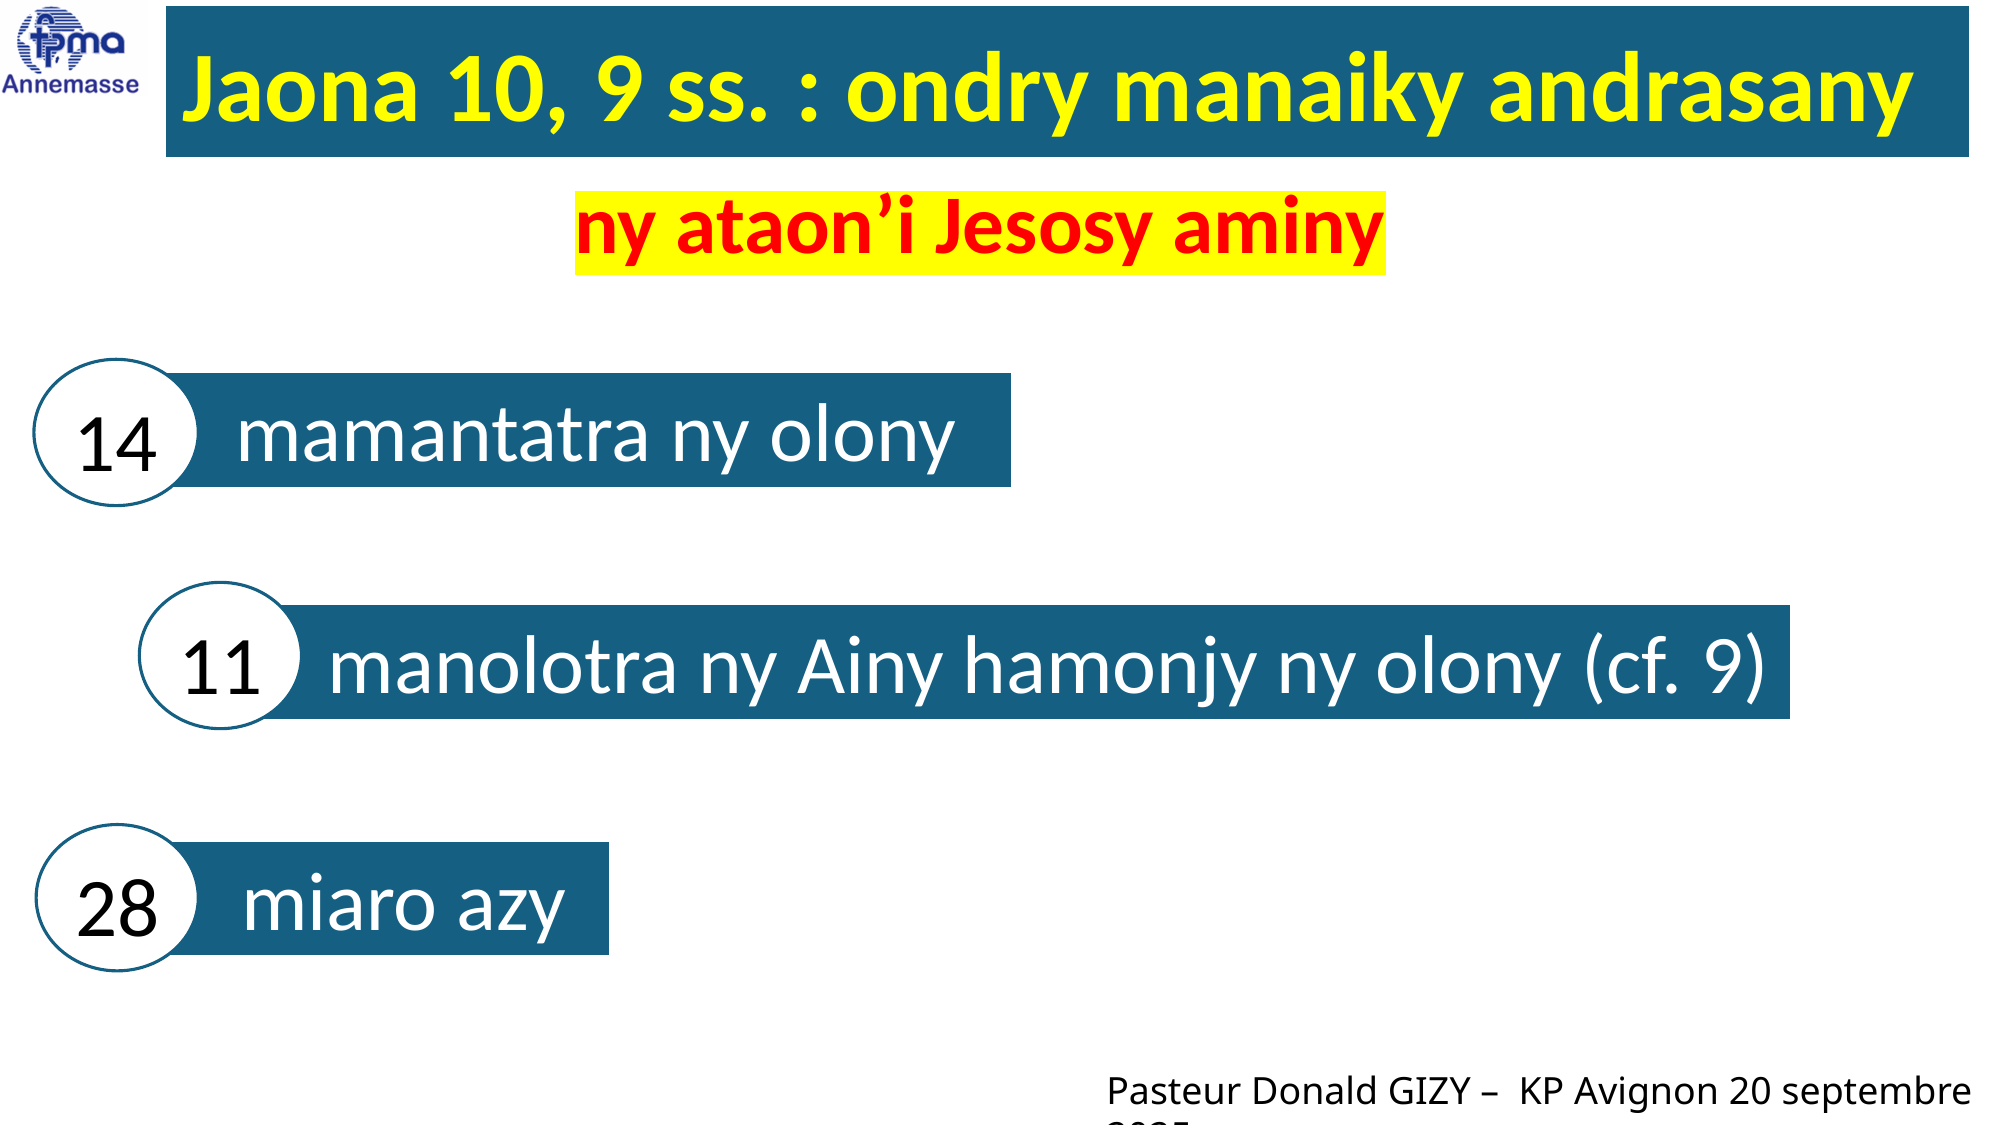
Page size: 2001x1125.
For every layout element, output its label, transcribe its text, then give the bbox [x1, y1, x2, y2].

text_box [89, 4, 1972, 159]
text_box 28 [34, 822, 169, 973]
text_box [147, 839, 611, 963]
text_box 11 [137, 580, 280, 731]
picture [0, 0, 149, 96]
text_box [142, 371, 1014, 494]
text_box ny ataon’i Jesosy aminy [551, 163, 1409, 278]
text_box 14 [32, 357, 164, 508]
text_box Pasteur Donald GIZY – KP Avignon 20 septembre 2025 [1091, 1059, 2000, 1125]
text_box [234, 603, 1792, 726]
